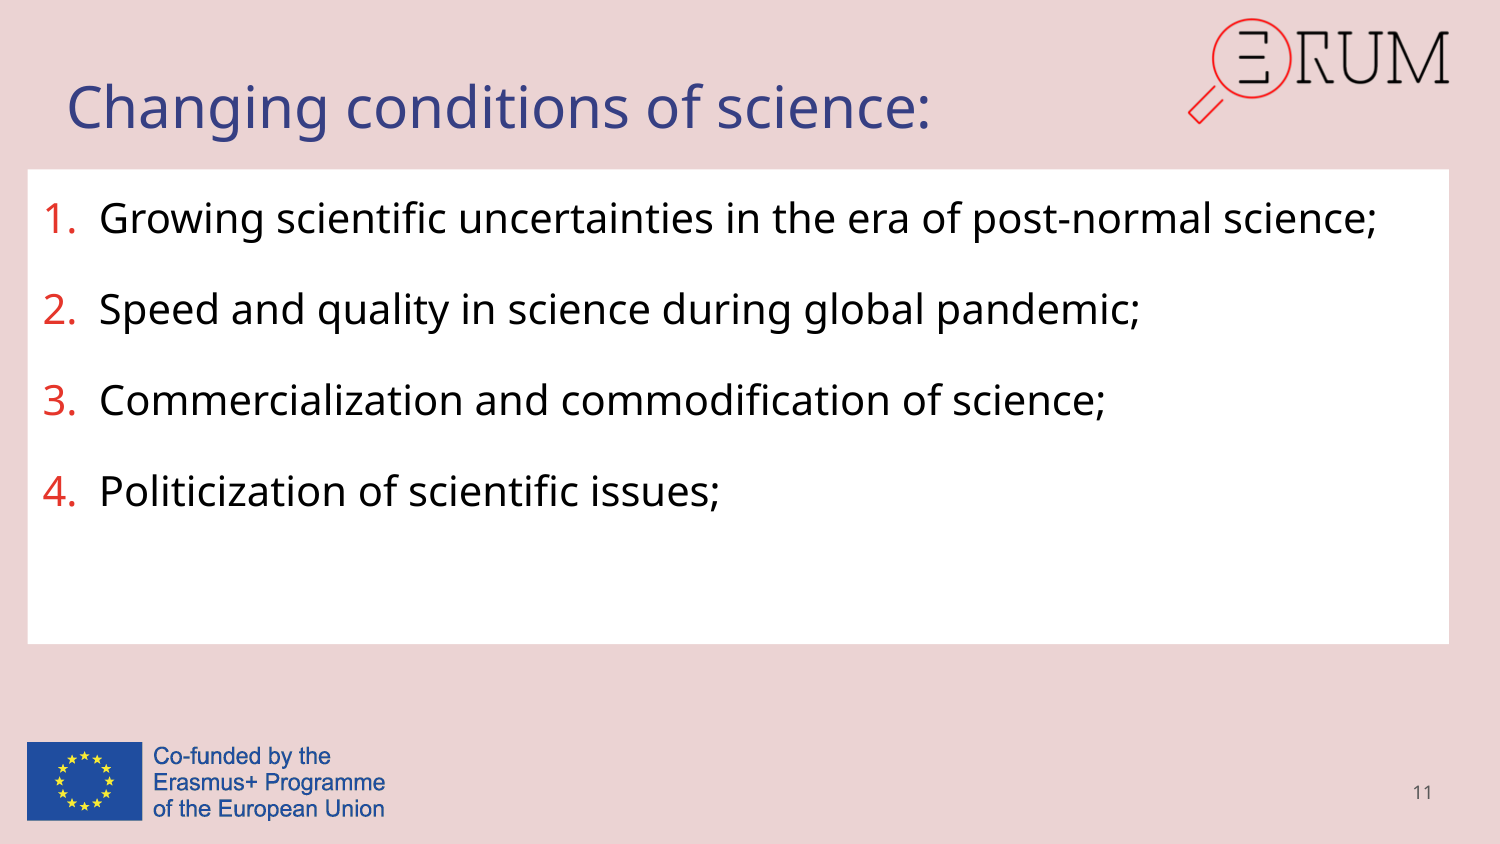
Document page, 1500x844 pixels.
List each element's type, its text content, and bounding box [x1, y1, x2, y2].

slide_number 11 [1358, 761, 1449, 826]
picture [1136, 0, 1500, 137]
picture [27, 742, 385, 821]
list Growing scientific uncertainties in the era of post-normal science; Speed and quality in science during global pandemic; Commercialization and commodification of science; Politicization of scientific issues; [27, 169, 1449, 645]
title Changing conditions of science: [51, 55, 1168, 150]
